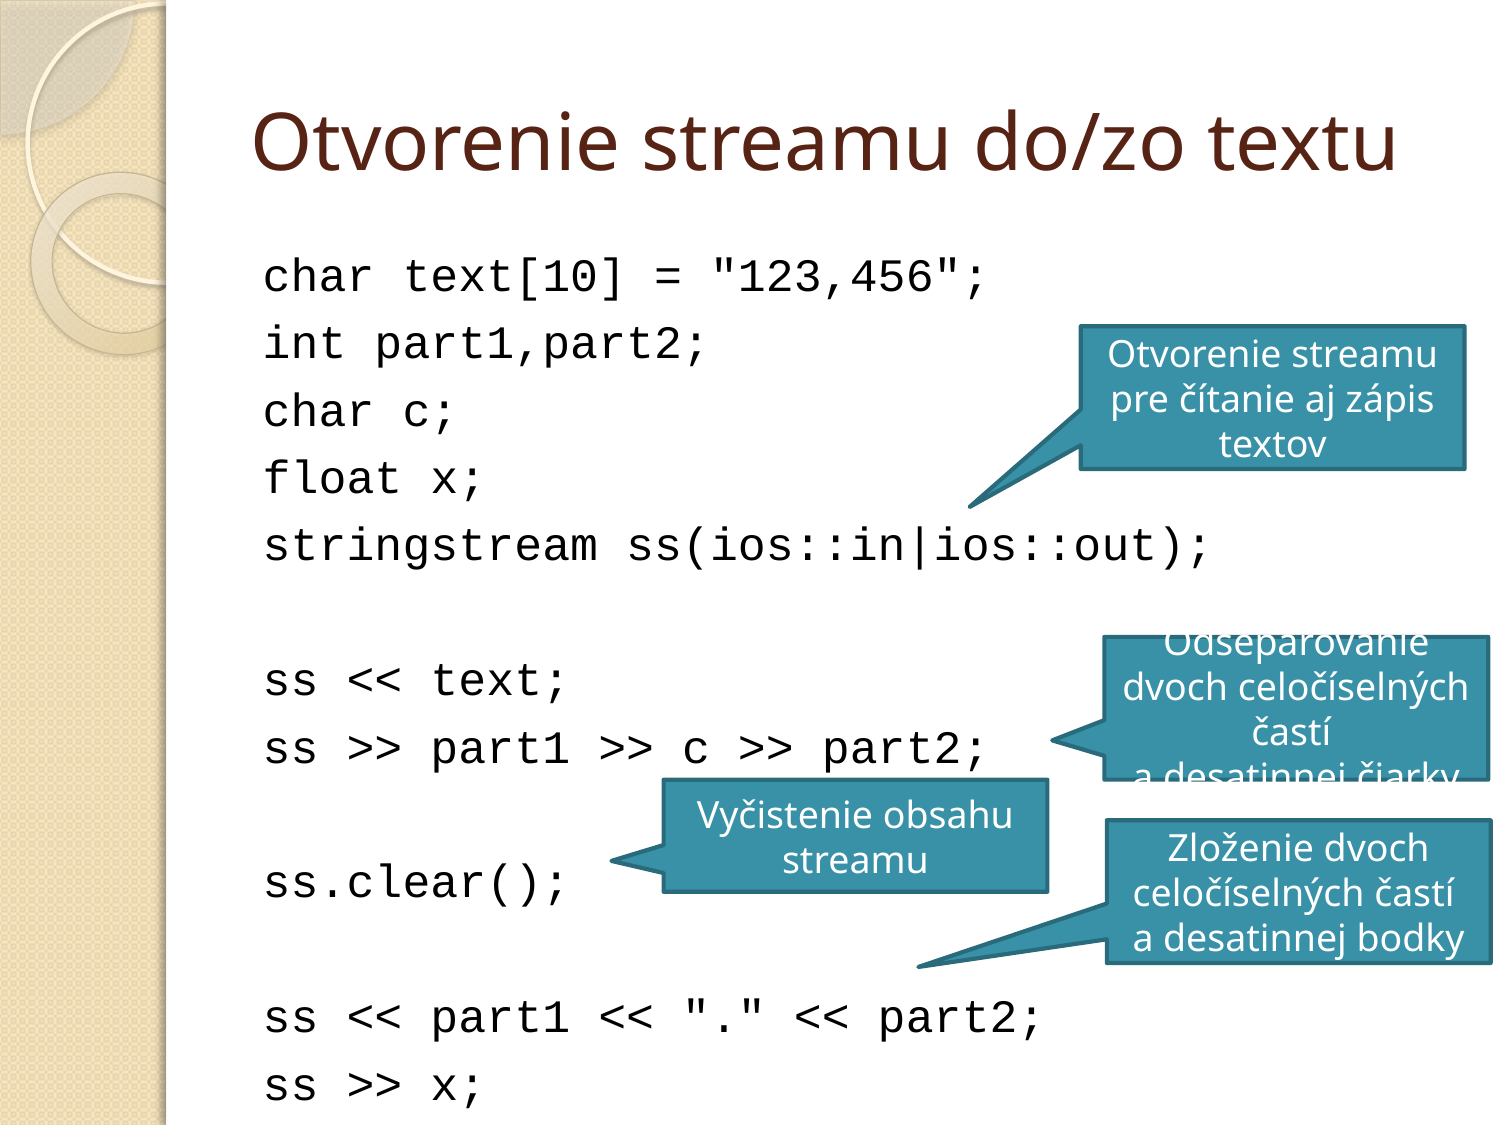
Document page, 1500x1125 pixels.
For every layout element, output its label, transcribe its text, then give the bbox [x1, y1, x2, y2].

text_box Zloženie dvoch celočíselných častí a desatinnej bodky [916, 818, 1493, 970]
list char text[10] = "123,456"; int part1,part2; char c; float x; stringstream ss(ios::in|ios::out); ss << text; ss >> part1 >> c >> part2; ss.clear(); ss << part1 << "." << part2; ss >> x; [235, 237, 1466, 1125]
title Otvorenie streamu do/zo textu [235, 45, 1466, 233]
text_box Vyčistenie obsahu streamu [609, 777, 1050, 894]
text_box Otvorenie streamu pre čítanie aj zápis textov [967, 324, 1467, 509]
text_box Odseparovanie dvoch celočíselných častí a desatinnej čiarky [1050, 634, 1491, 782]
